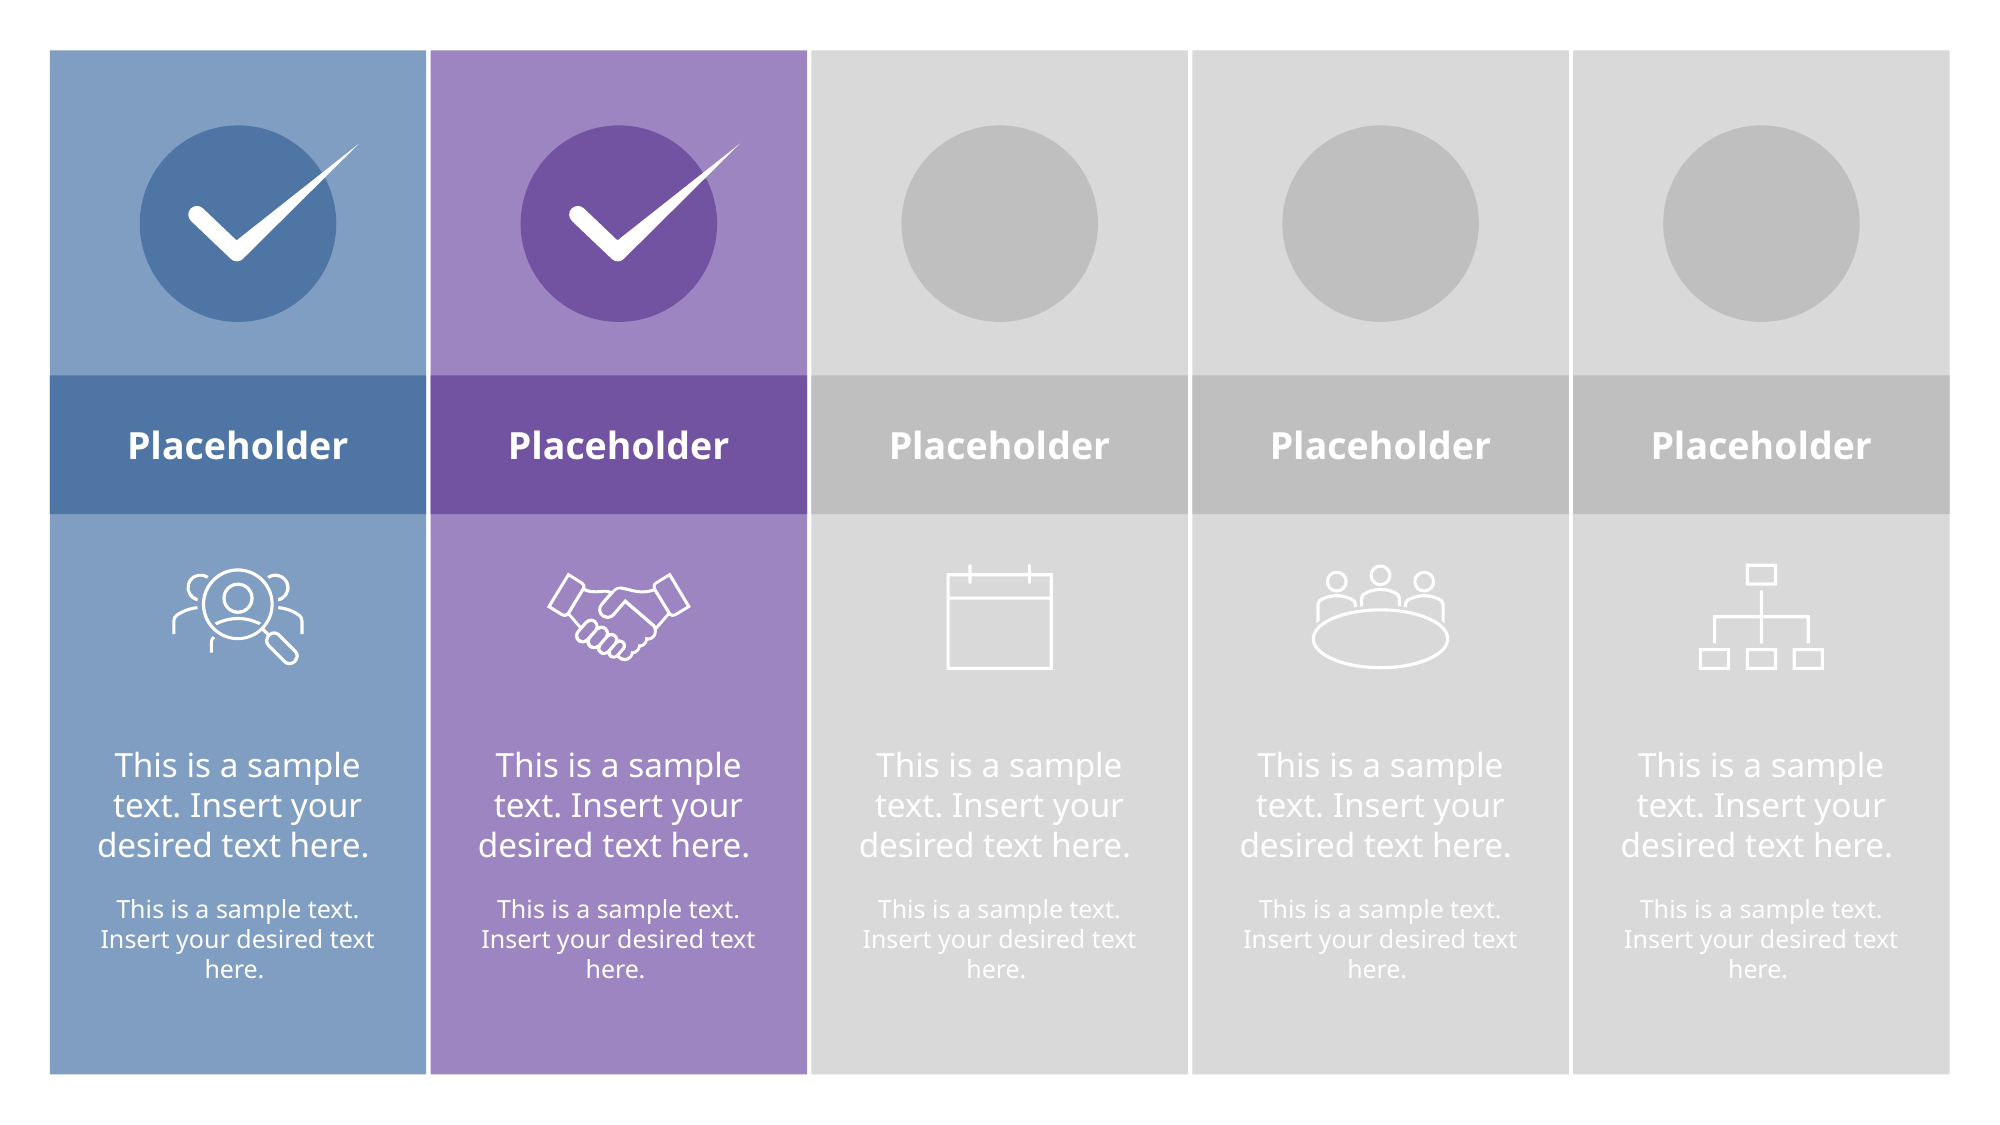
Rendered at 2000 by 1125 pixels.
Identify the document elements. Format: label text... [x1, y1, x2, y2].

text_box [1661, 123, 1862, 325]
text_box [899, 123, 1101, 325]
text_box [1311, 564, 1450, 670]
text_box Placeholder [461, 398, 776, 491]
text_box [1571, 373, 1952, 516]
text_box This is a sample text. Insert your desired text here. This is a sample text. Insert your desired text here. [78, 743, 397, 1023]
text_box This is a sample text. Insert your desired text here. This is a sample text. Insert your desired text here. [459, 743, 778, 1023]
text_box [1190, 48, 1571, 373]
text_box [429, 373, 809, 516]
text_box [48, 373, 428, 516]
text_box This is a sample text. Insert your desired text here. This is a sample text. Insert your desired text here. [840, 743, 1159, 1023]
text_box Placeholder [1604, 398, 1919, 491]
text_box [1190, 516, 1571, 1076]
text_box [1280, 123, 1481, 325]
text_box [1698, 563, 1825, 671]
text_box [809, 373, 1190, 516]
text_box [809, 48, 1190, 373]
text_box [1190, 373, 1571, 516]
text_box [48, 48, 428, 373]
text_box [429, 48, 809, 373]
text_box [48, 516, 428, 1076]
text_box Placeholder [81, 398, 395, 491]
text_box [518, 123, 720, 325]
text_box [809, 516, 1190, 1076]
text_box [429, 516, 809, 1076]
text_box [1571, 516, 1952, 1076]
text_box [567, 142, 742, 264]
text_box [137, 123, 339, 325]
text_box [946, 563, 1053, 670]
text_box This is a sample text. Insert your desired text here. This is a sample text. Insert your desired text here. [1602, 743, 1921, 1023]
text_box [172, 568, 304, 666]
text_box [186, 142, 361, 264]
text_box [1571, 48, 1952, 373]
text_box Placeholder [842, 398, 1157, 491]
text_box This is a sample text. Insert your desired text here. This is a sample text. Insert your desired text here. [1221, 743, 1540, 1023]
text_box Placeholder [1223, 398, 1538, 491]
text_box [546, 572, 691, 662]
